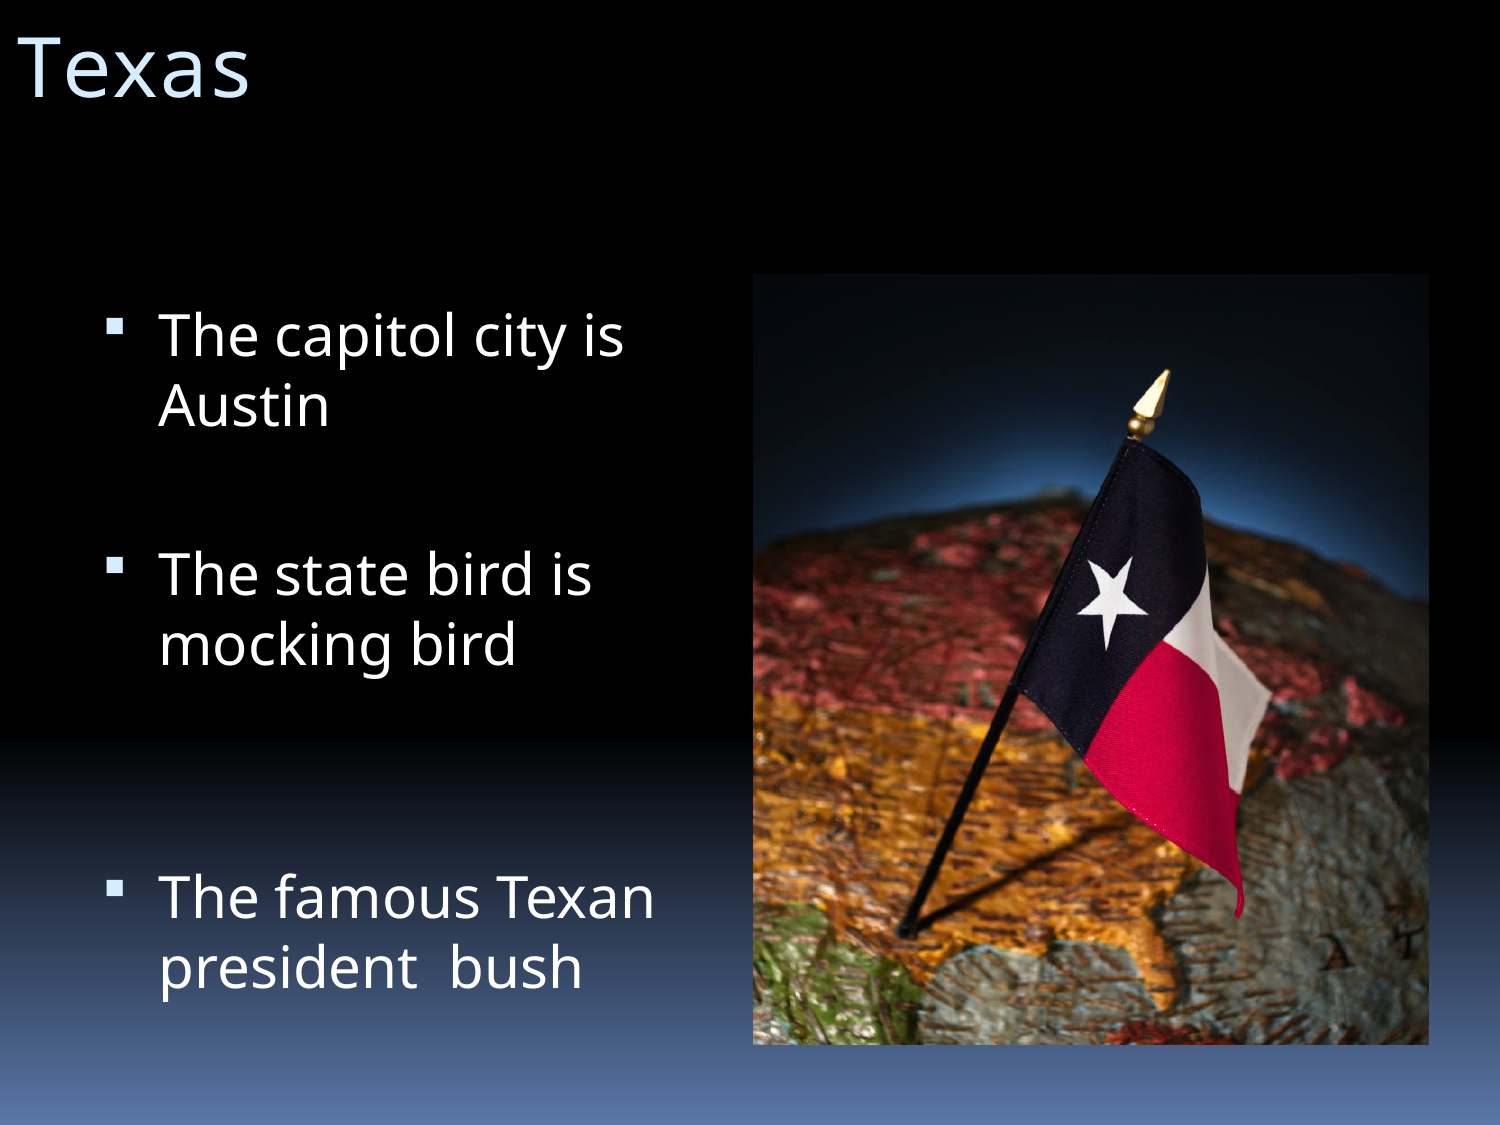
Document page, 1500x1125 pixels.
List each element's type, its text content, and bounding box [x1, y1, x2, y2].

picture [753, 274, 1430, 1045]
title Texas [0, 6, 1500, 269]
list The capitol city is Austin The state bird is mocking bird The famous Texan president bush [76, 290, 739, 1033]
